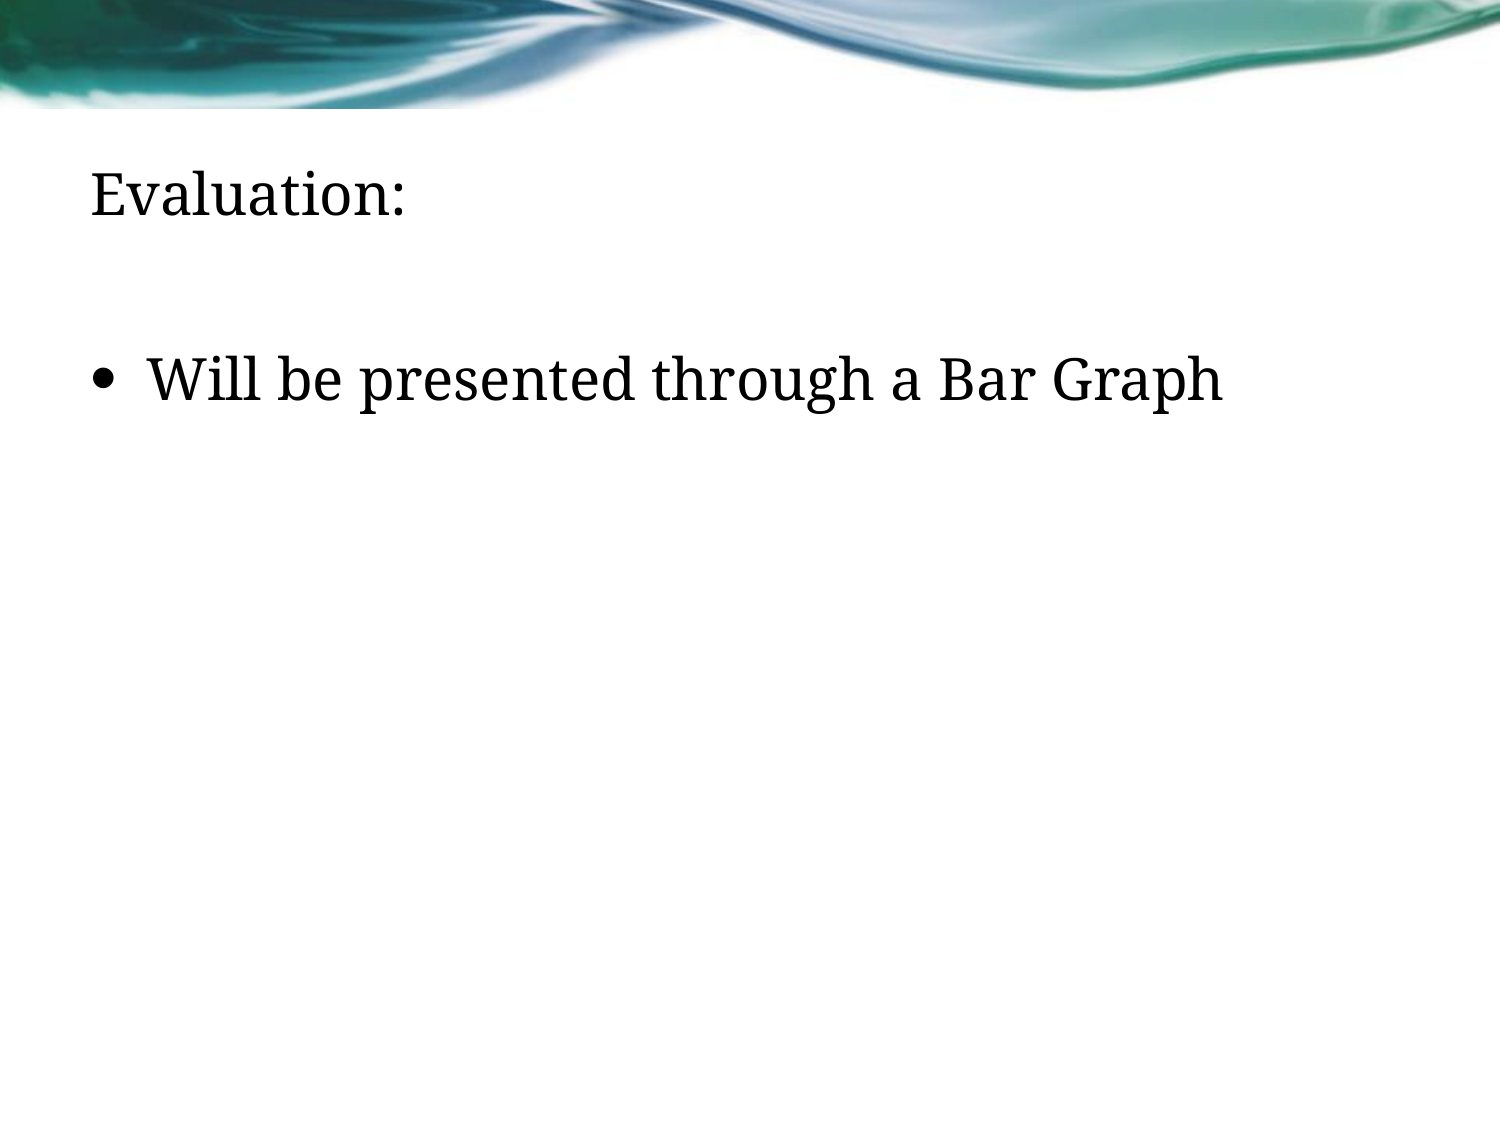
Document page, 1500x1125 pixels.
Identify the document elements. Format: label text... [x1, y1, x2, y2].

title Evaluation: [75, 149, 1425, 299]
list Will be presented through a Bar Graph [75, 299, 1425, 1005]
picture [0, 0, 1500, 109]
